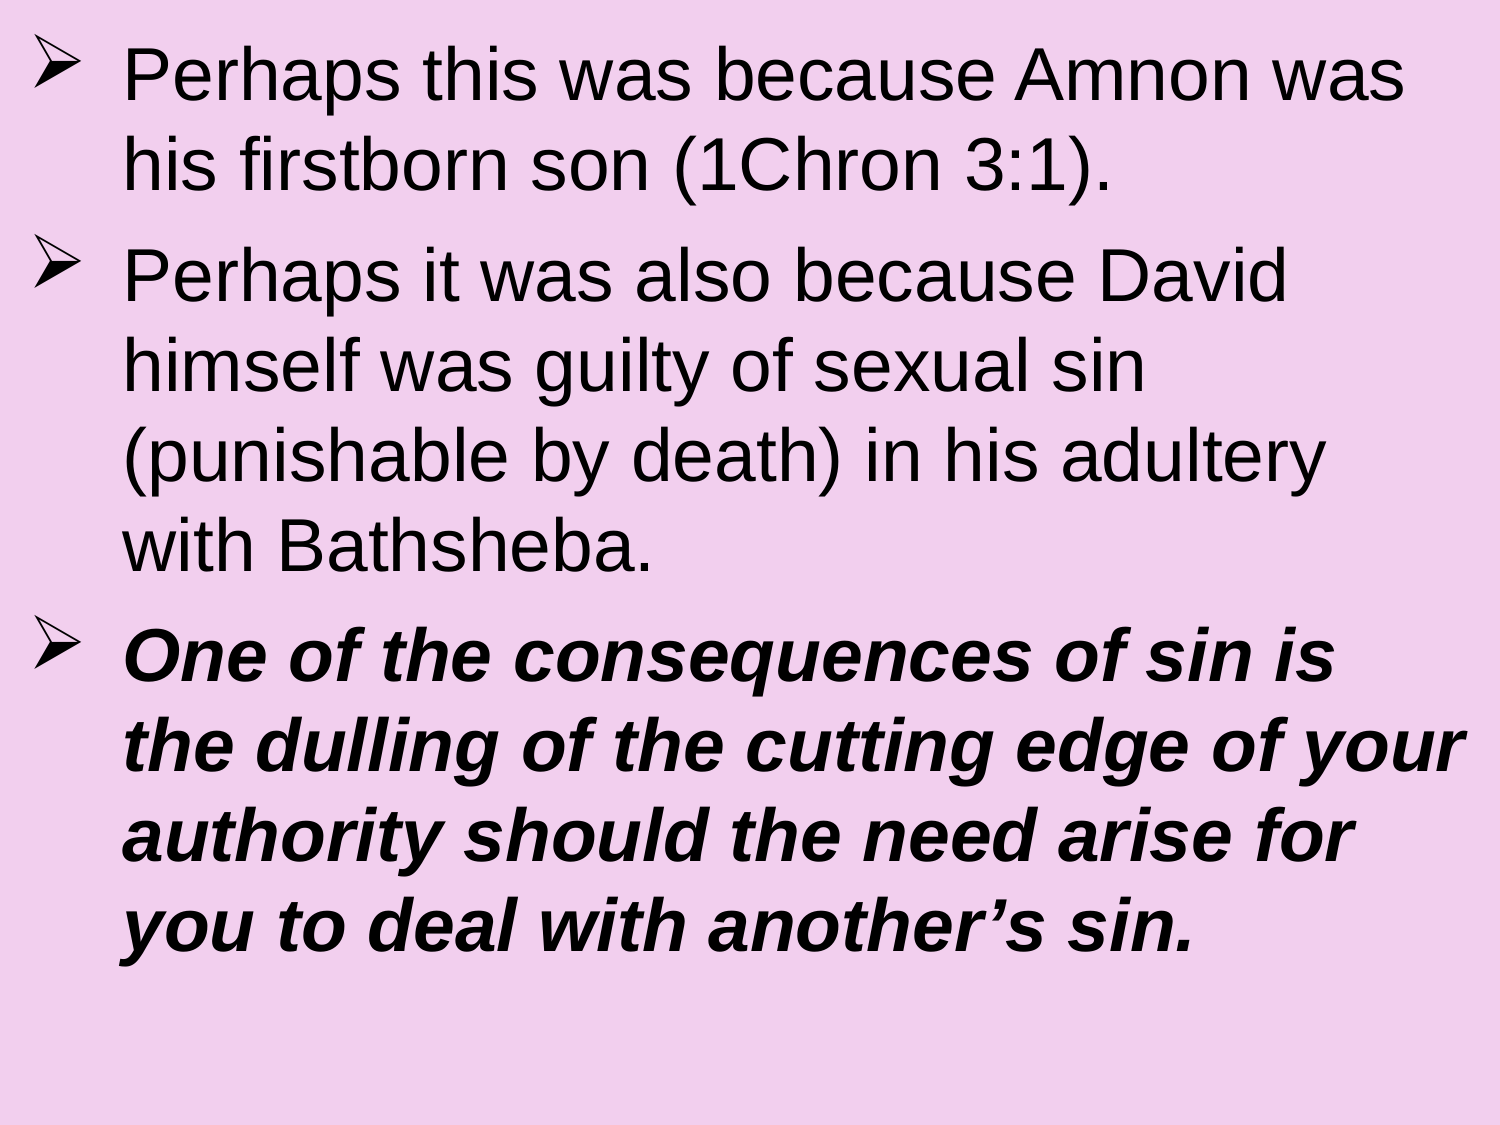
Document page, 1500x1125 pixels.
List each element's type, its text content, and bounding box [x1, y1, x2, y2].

subtitle Perhaps this was because Amnon was his firstborn son (1Chron 3:1). Perhaps it was also because David himself was guilty of sexual sin (punishable by death) in his adultery with Bathsheba. One of the consequences of sin is the dulling of the cutting edge of your authority should the need arise for you to deal with another’s sin. [13, 17, 1487, 1108]
